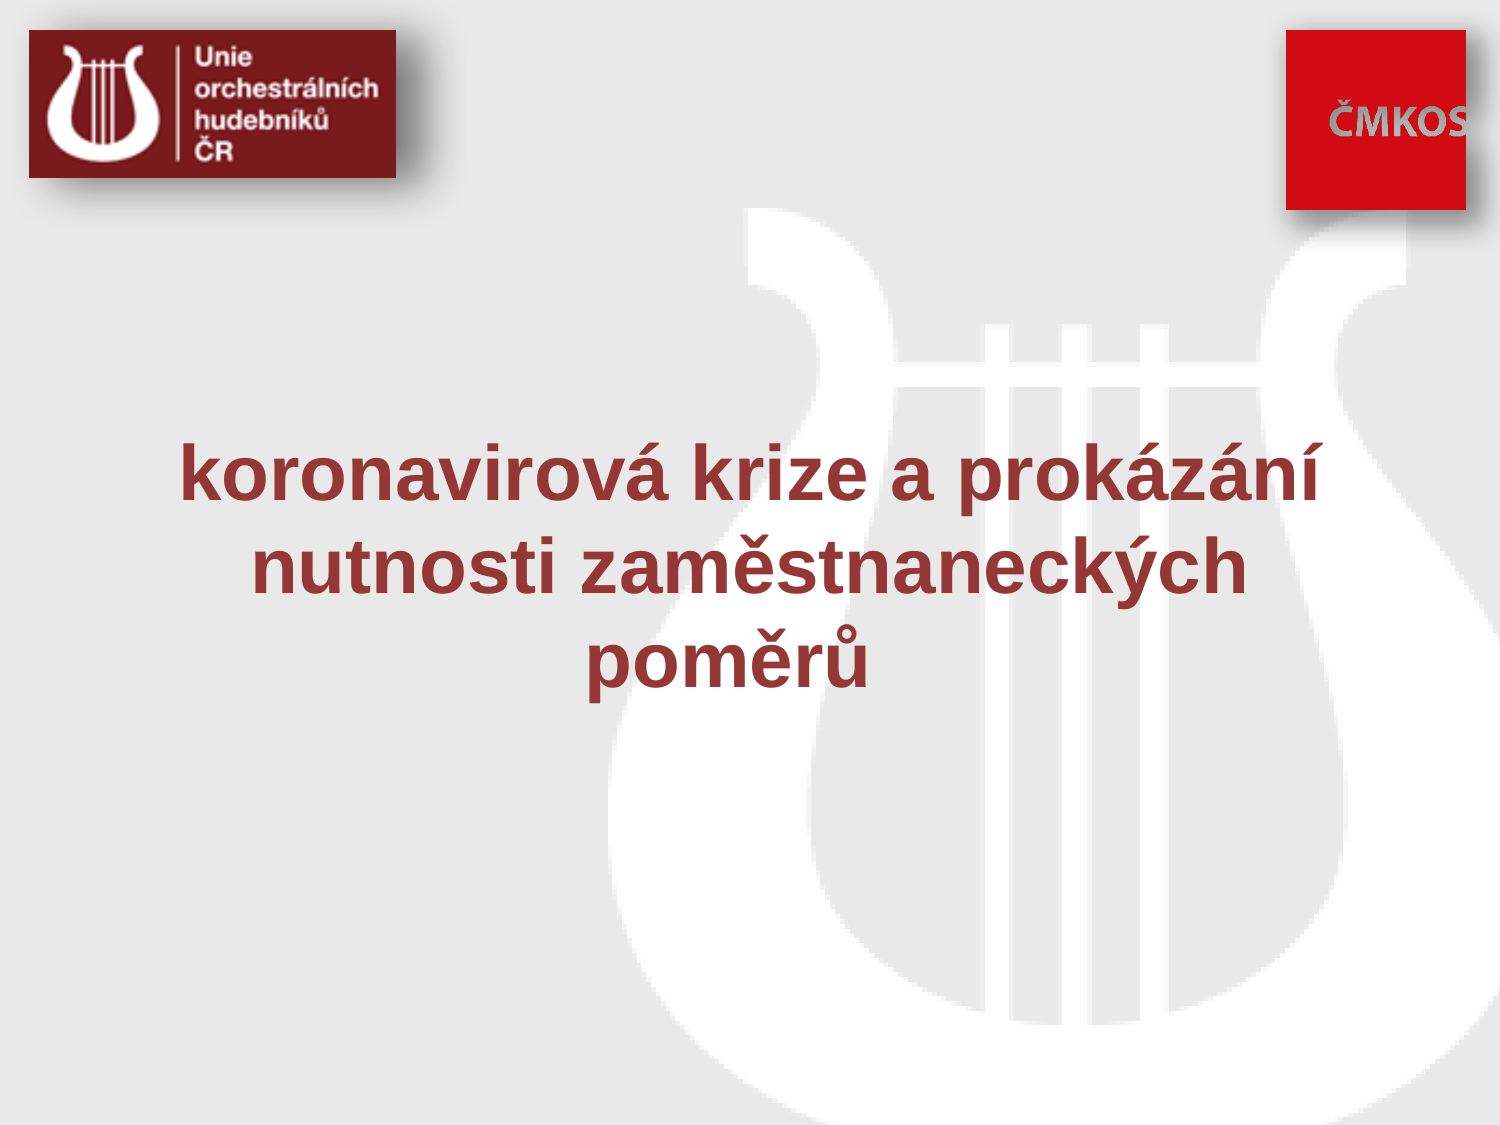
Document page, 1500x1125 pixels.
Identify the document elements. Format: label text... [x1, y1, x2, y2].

title koronavirová krize a prokázání nutnosti zaměstnaneckých poměrů [100, 413, 602, 712]
picture [607, 30, 1500, 1125]
picture [29, 30, 396, 178]
